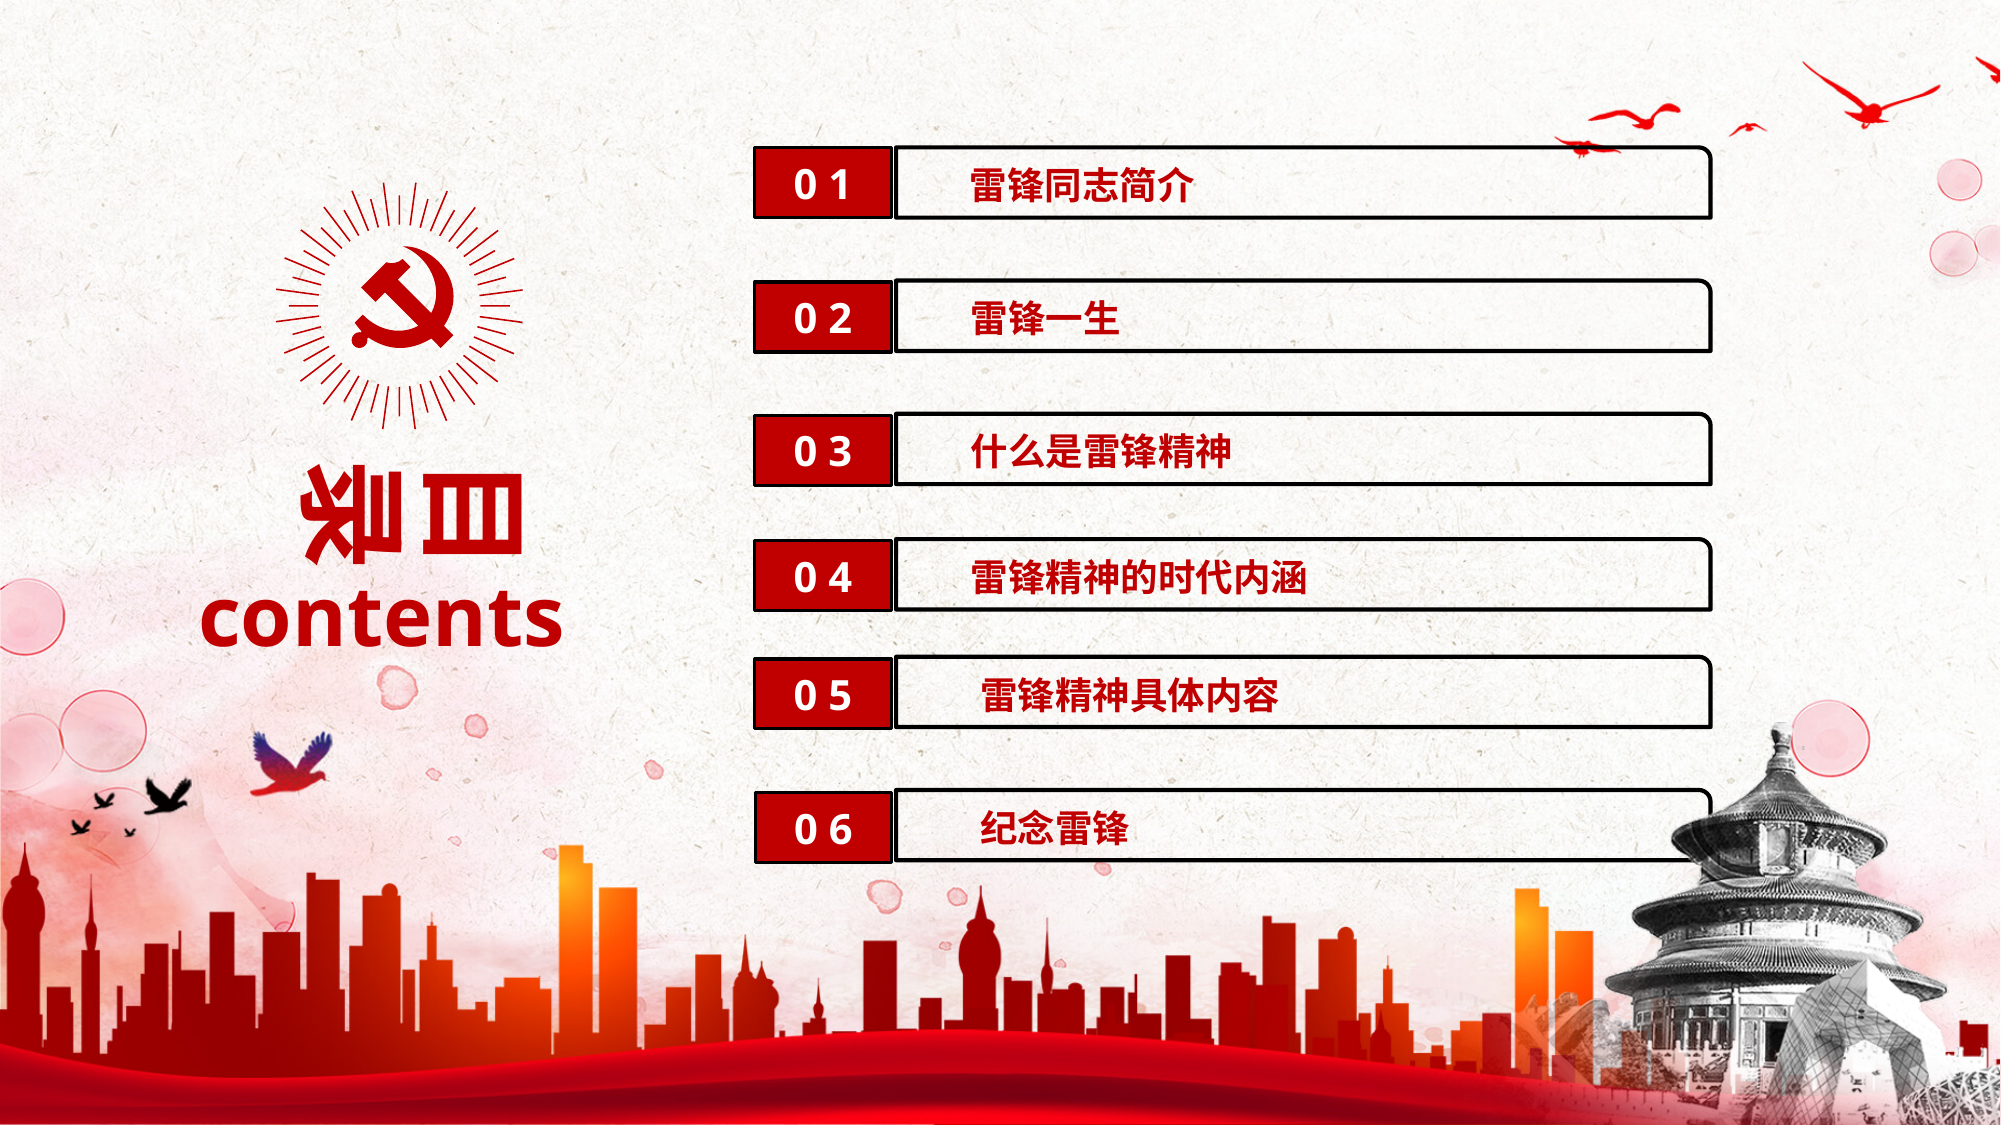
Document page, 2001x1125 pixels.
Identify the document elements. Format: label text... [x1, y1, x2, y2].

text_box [896, 280, 1711, 351]
text_box 目录 [261, 443, 538, 567]
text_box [896, 539, 1711, 610]
picture [0, 0, 2001, 1125]
text_box 0 2 [754, 281, 892, 352]
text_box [896, 789, 1415, 861]
text_box 0 6 [755, 792, 892, 863]
text_box 0 5 [754, 659, 892, 729]
text_box 0 4 [754, 540, 892, 611]
text_box 0 3 [754, 415, 892, 486]
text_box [896, 413, 1711, 485]
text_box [896, 656, 1711, 728]
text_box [275, 182, 523, 430]
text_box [896, 147, 1711, 218]
text_box 0 1 [754, 147, 892, 218]
text_box contents [183, 567, 624, 673]
